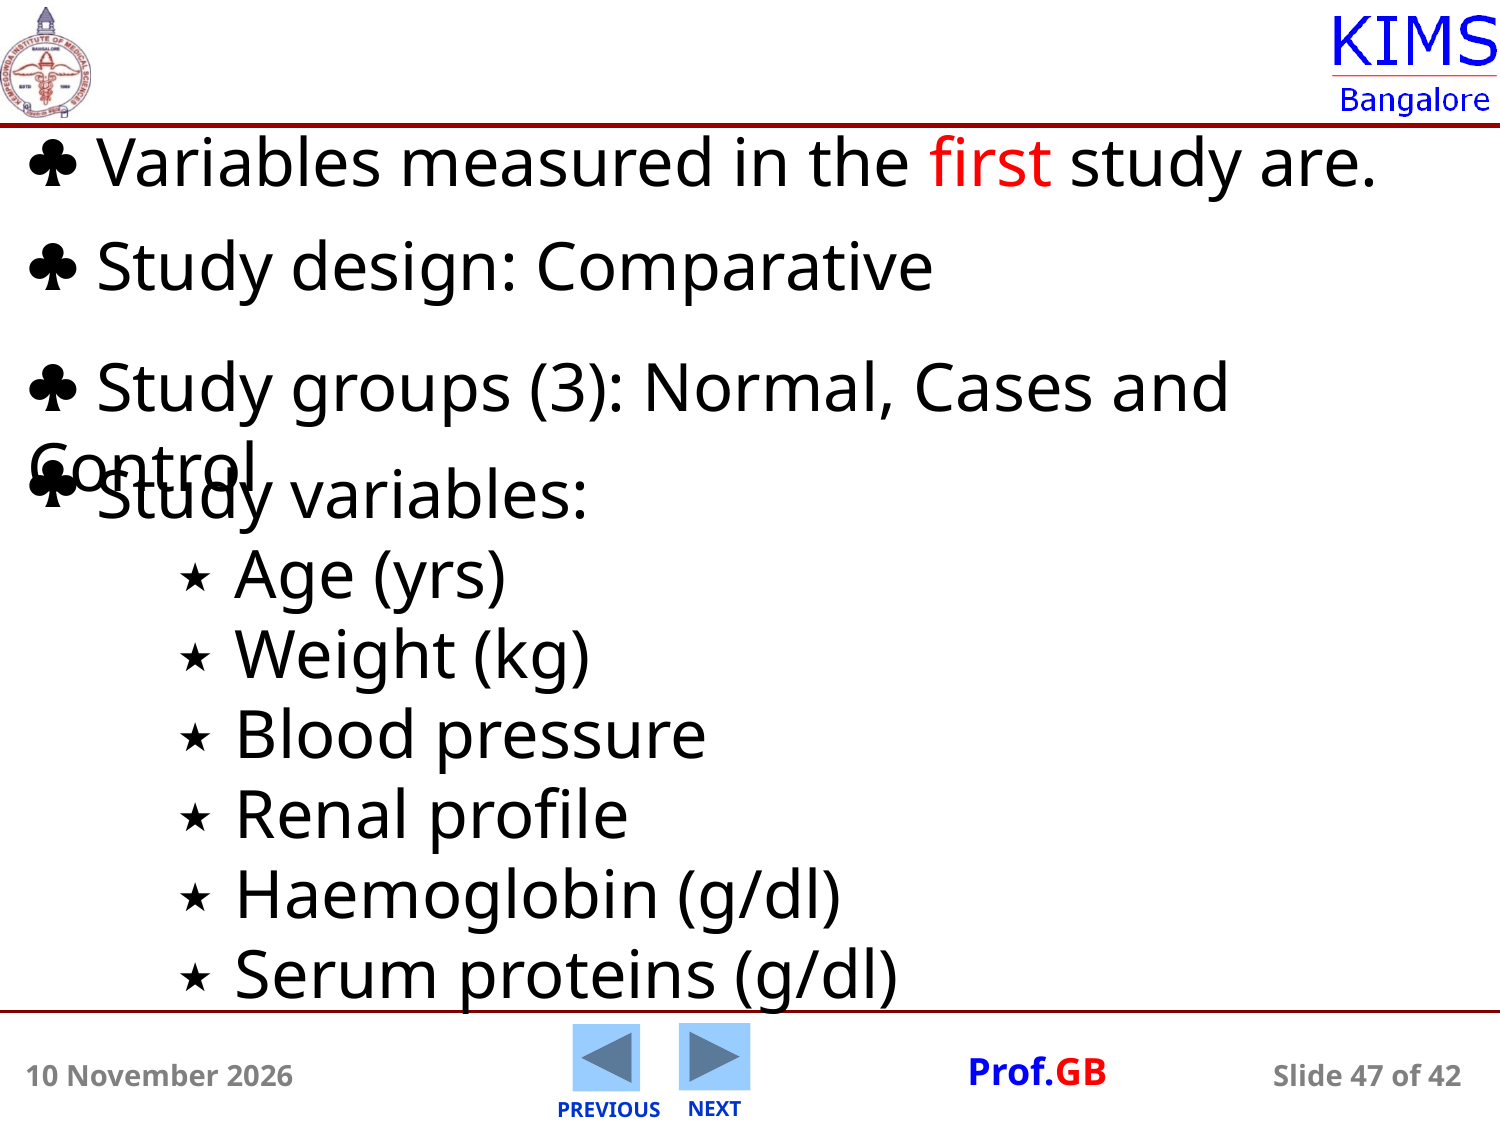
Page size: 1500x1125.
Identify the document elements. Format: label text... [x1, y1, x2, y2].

picture [1330, 12, 1500, 118]
text_box  Study design: Comparative [12, 216, 1475, 312]
picture [0, 7, 91, 118]
text_box Study variables: ٭ Age (yrs) ٭ Weight (kg) ٭ Blood pressure ٭ Renal profile ٭ Haemoglobin (g/dl) ٭ Serum proteins (g/dl) [12, 444, 1475, 1019]
text_box  Study groups (3): Normal, Cases and Control [12, 337, 1475, 444]
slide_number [10, 1051, 396, 1103]
text_box  Variables measured in the first study are. [12, 112, 1475, 208]
